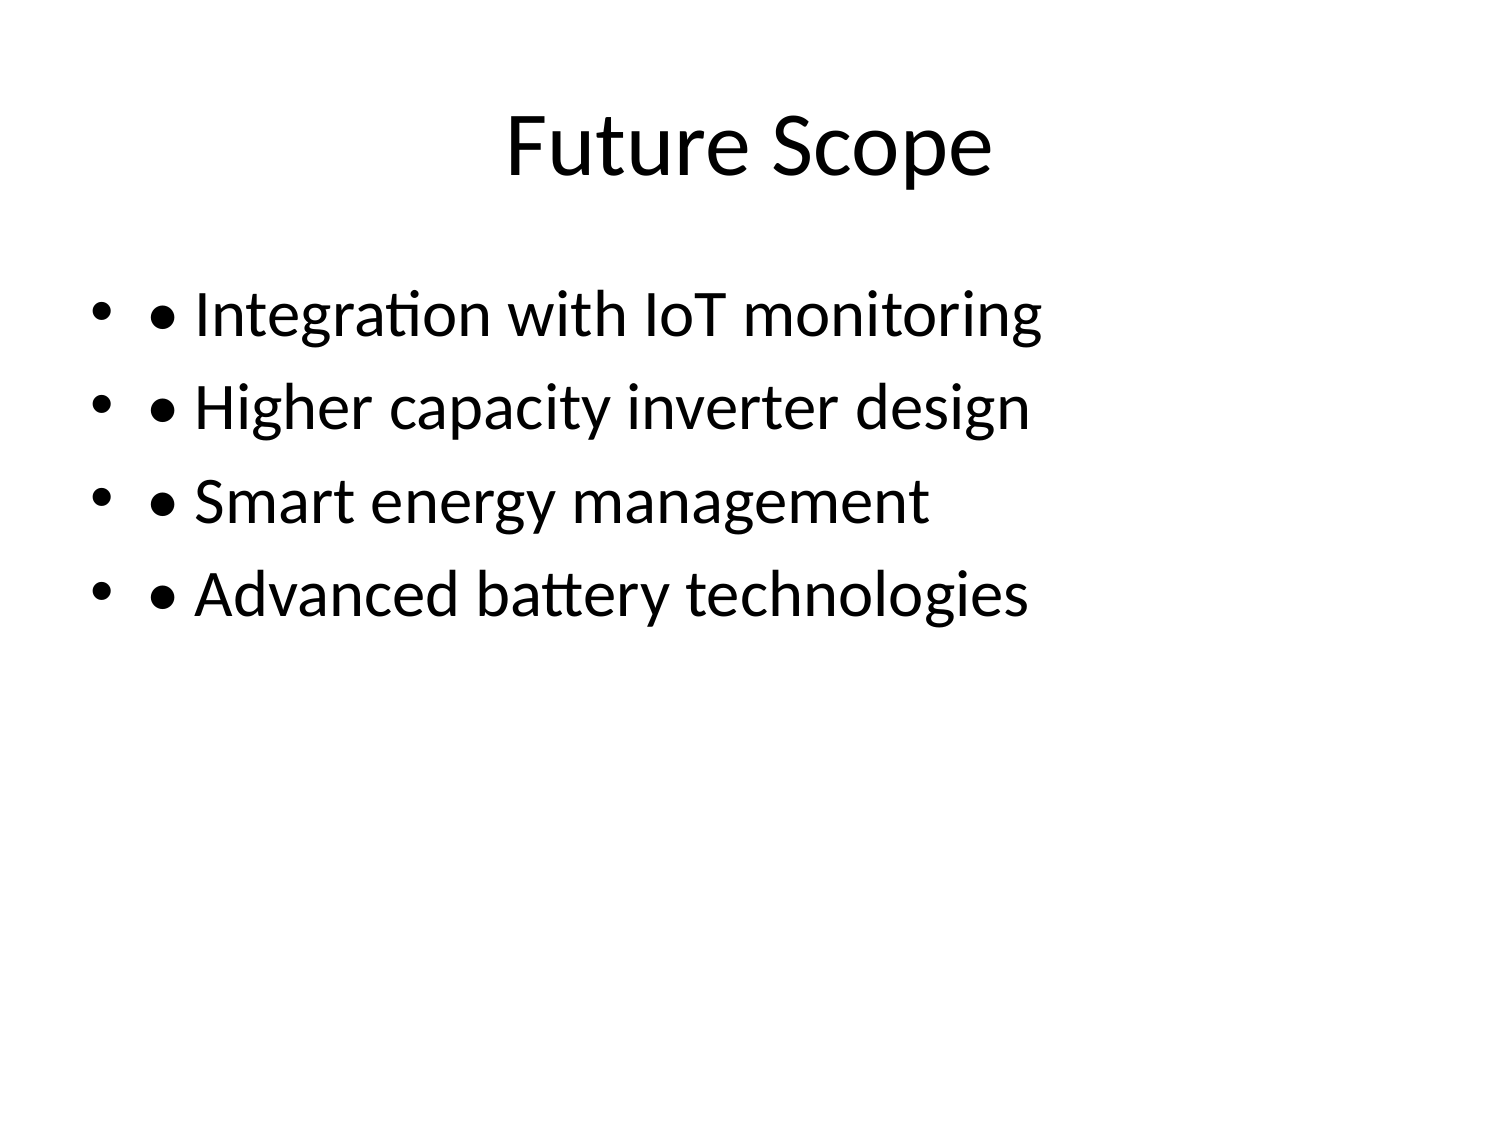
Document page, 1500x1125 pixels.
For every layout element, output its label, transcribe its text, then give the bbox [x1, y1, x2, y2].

list • Integration with IoT monitoring • Higher capacity inverter design • Smart energy management • Advanced battery technologies [75, 262, 1425, 1005]
title Future Scope [75, 45, 1425, 233]
